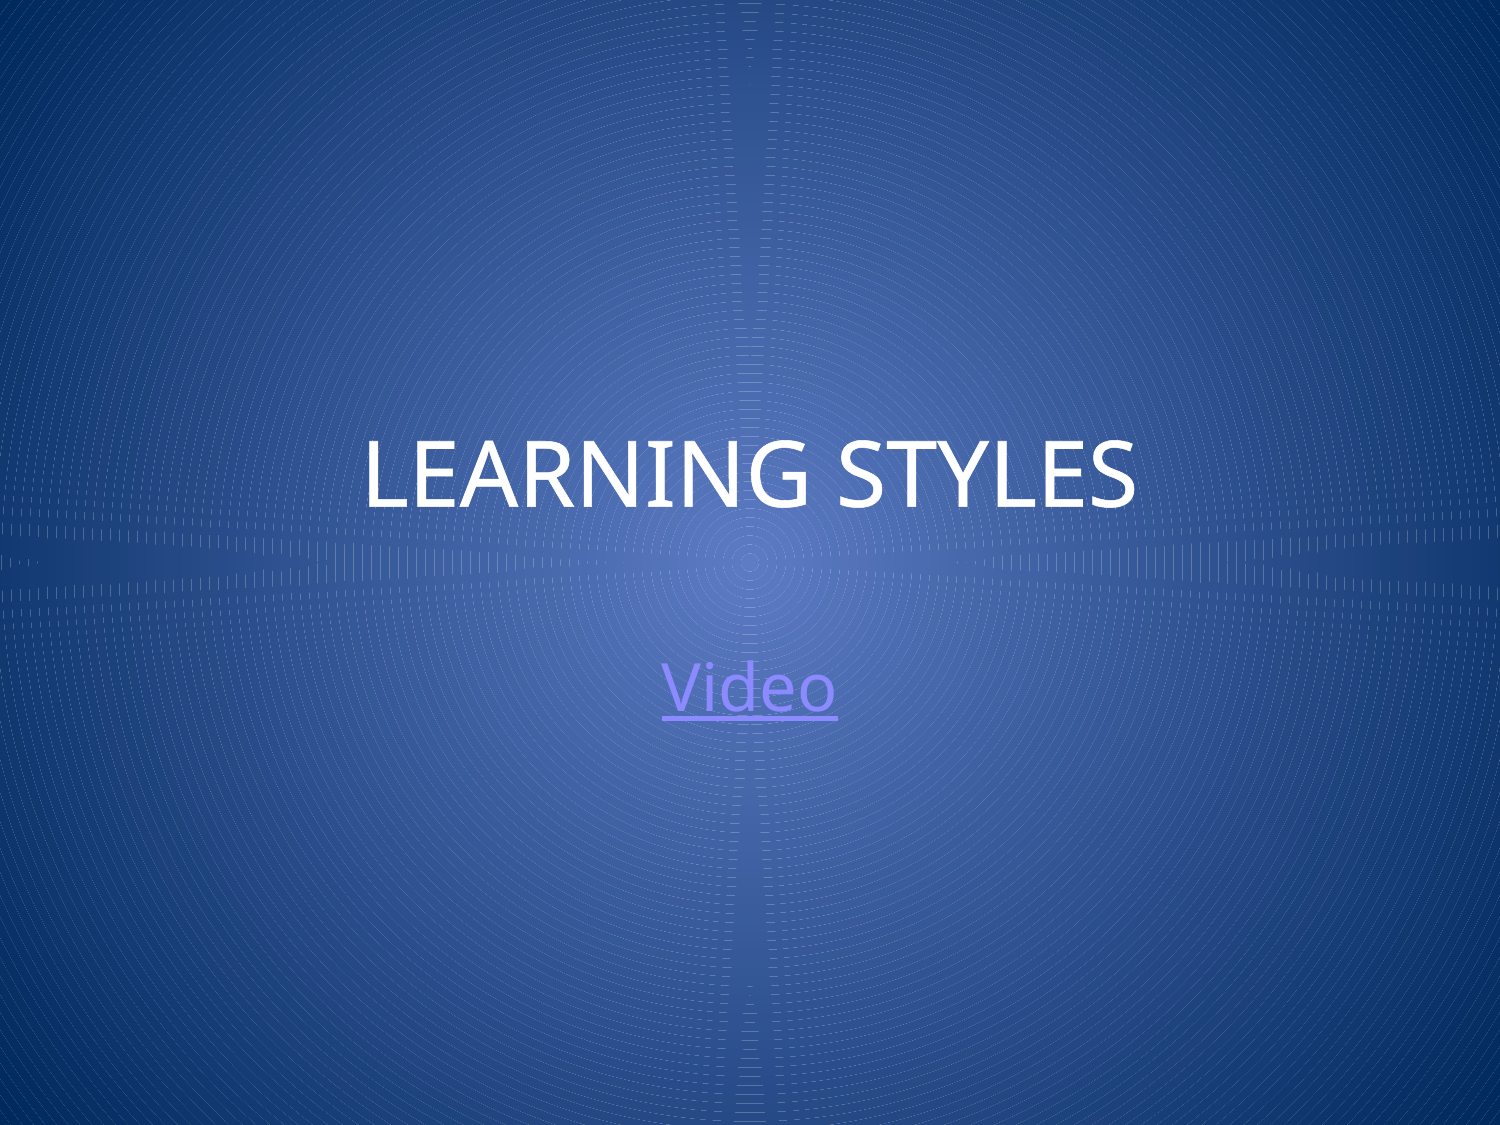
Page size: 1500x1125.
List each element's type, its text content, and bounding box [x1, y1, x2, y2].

subtitle Video [225, 637, 1275, 925]
title LEARNING STYLES [112, 349, 1388, 591]
